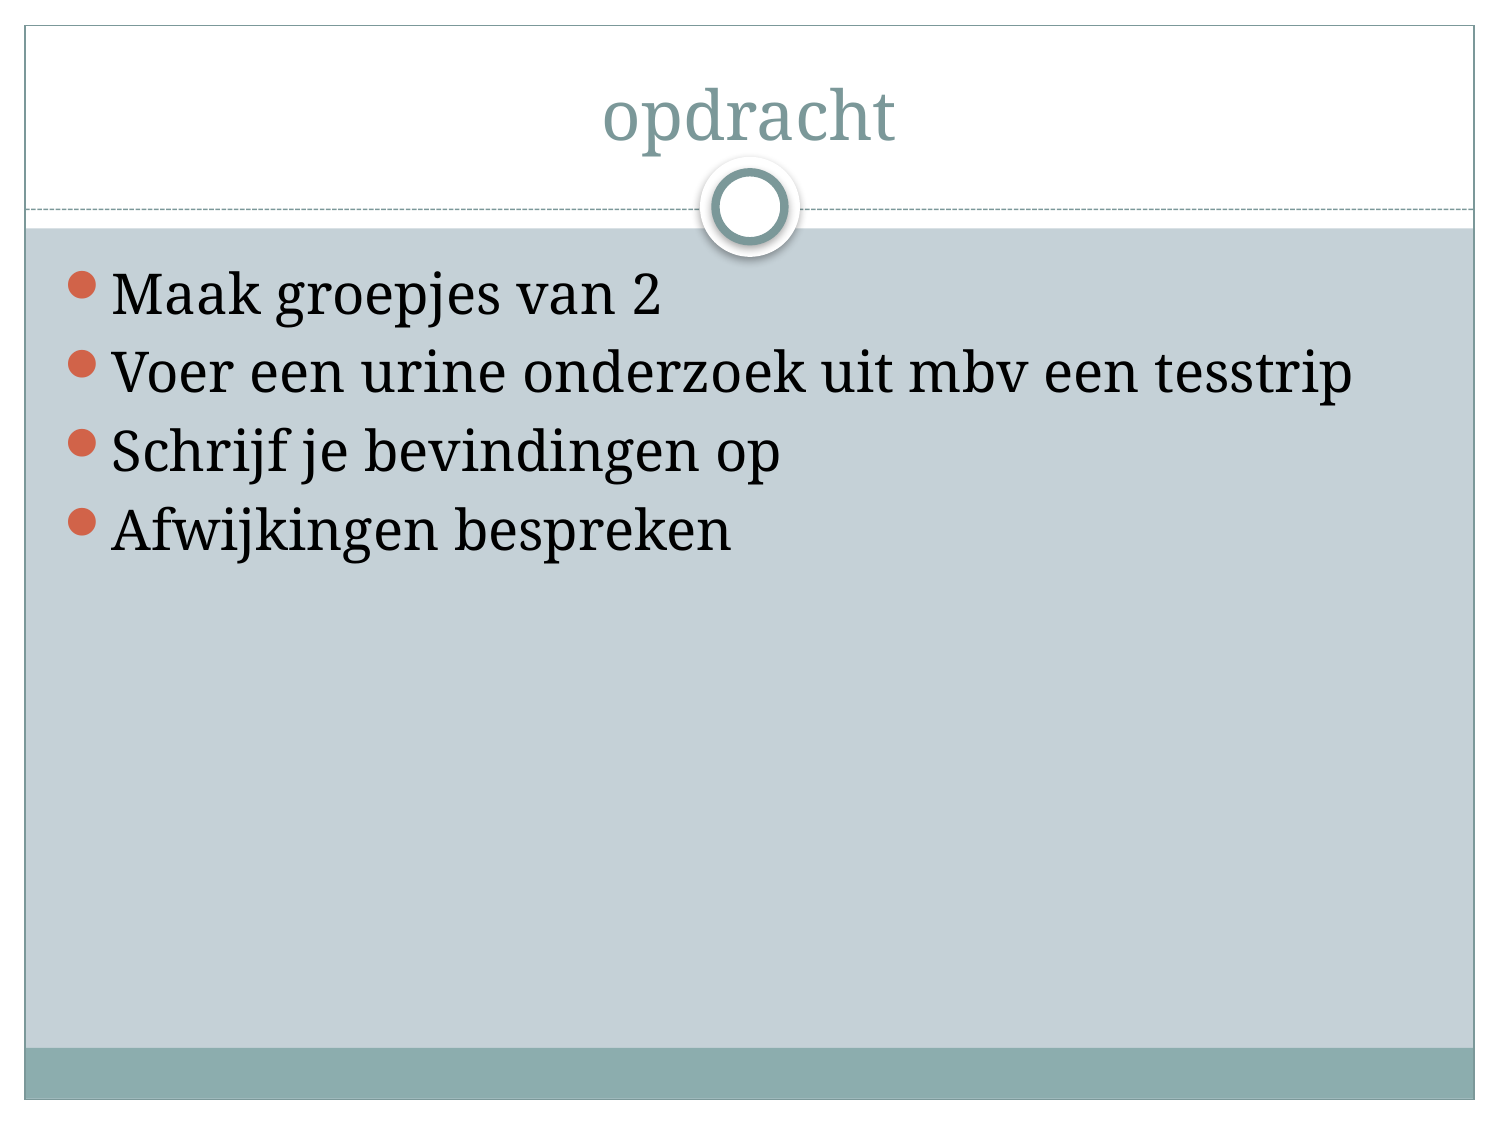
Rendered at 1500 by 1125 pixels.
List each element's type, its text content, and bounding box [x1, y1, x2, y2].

list Maak groepjes van 2 Voer een urine onderzoek uit mbv een tesstrip Schrijf je bevindingen op Afwijkingen bespreken [49, 250, 1445, 1001]
title opdracht [49, 37, 1450, 162]
